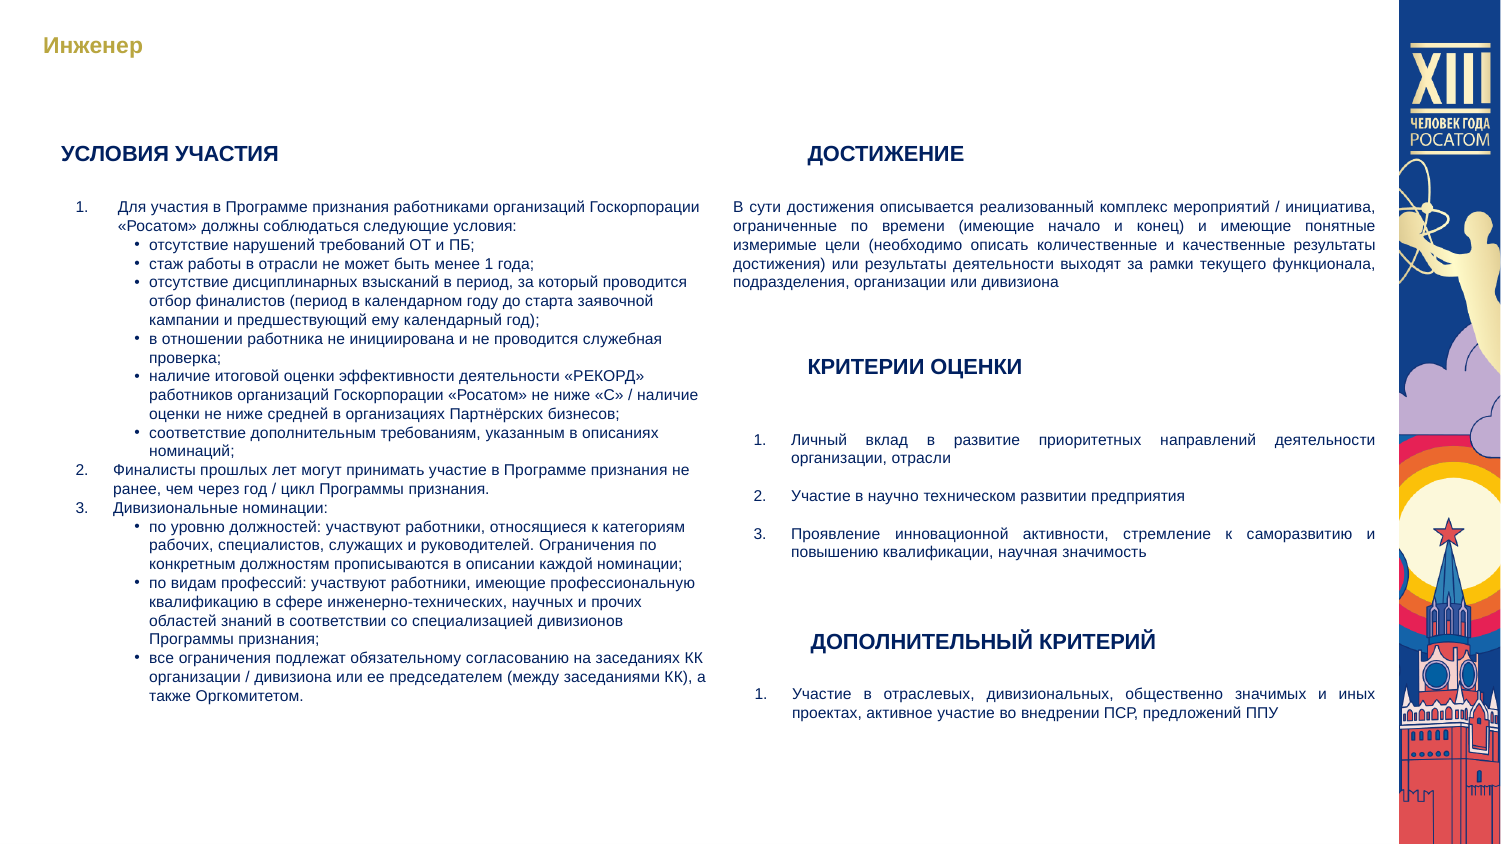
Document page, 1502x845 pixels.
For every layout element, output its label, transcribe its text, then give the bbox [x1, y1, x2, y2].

text_box УСЛОВИЯ УЧАСТИЯ [60, 126, 411, 169]
text_box ДОПОЛНИТЕЛЬНЫЙ КРИТЕРИЙ [810, 614, 1303, 673]
text_box КРИТЕРИИ ОЦЕНКИ [807, 339, 1158, 381]
picture [0, 0, 1501, 844]
text_box Инженер [28, 23, 1402, 66]
text_box Для участия в Программе признания работниками организаций Госкорпорации «Росатом» должны соблюдаться следующие условия: отсутствие нарушений требований ОТ и ПБ; стаж работы в отрасли не может быть менее 1 года; отсутствие дисциплинарных взысканий в период, за который проводится отбор финалистов (период в календарном году до старта заявочной кампании и предшествующий ему календарный год); в отношении работника не инициирована и не проводится служебная проверка; наличие итоговой оценки эффективности деятельности «РЕКОРД» работников организаций Госкорпорации «Росатом» не ниже «С» / наличие оценки не ниже средней в организациях Партнёрских бизнесов; соответствие дополнительным требованиям, указанным в описаниях номинаций; Финалисты прошлых лет могут принимать участие в Программе признания не ранее, чем через год / цикл Программы признания. Дивизиональные номинации: по уровню должностей: участвуют работники, относящиеся к категориям рабочих, специалистов, служащих и руководителей. Ограничения по конкретным должностям прописываются в описании каждой номинации; по видам профессий: участвуют работники, имеющие профессиональную квалификацию в сфере инженерно-технических, научных и прочих областей знаний в соответствии со специализацией дивизионов Программы признания; все ограничения подлежат обязательному согласованию на заседаниях КК организации / дивизиона или ее председателем (между заседаниями КК), а также Оргкомитетом. [60, 189, 727, 712]
text_box Участие в отраслевых, дивизиональных, общественно значимых и иных проектах, активное участие во внедрении ПСР, предложений ППУ [739, 676, 1391, 767]
text_box В сути достижения описывается реализованный комплекс мероприятий / инициатива, ограниченные по времени (имеющие начало и конец) и имеющие понятные измеримые цели (необходимо описать количественные и качественные результаты достижения) или результаты деятельности выходят за рамки текущего функционала, подразделения, организации или дивизиона [718, 189, 1391, 299]
text_box ДОСТИЖЕНИЕ [807, 126, 1158, 168]
text_box Личный вклад в развитие приоритетных направлений деятельности организации, отрасли Участие в научно техническом развитии предприятия Проявление инновационной активности, стремление к саморазвитию и повышению квалификации, научная значимость [738, 422, 1390, 569]
